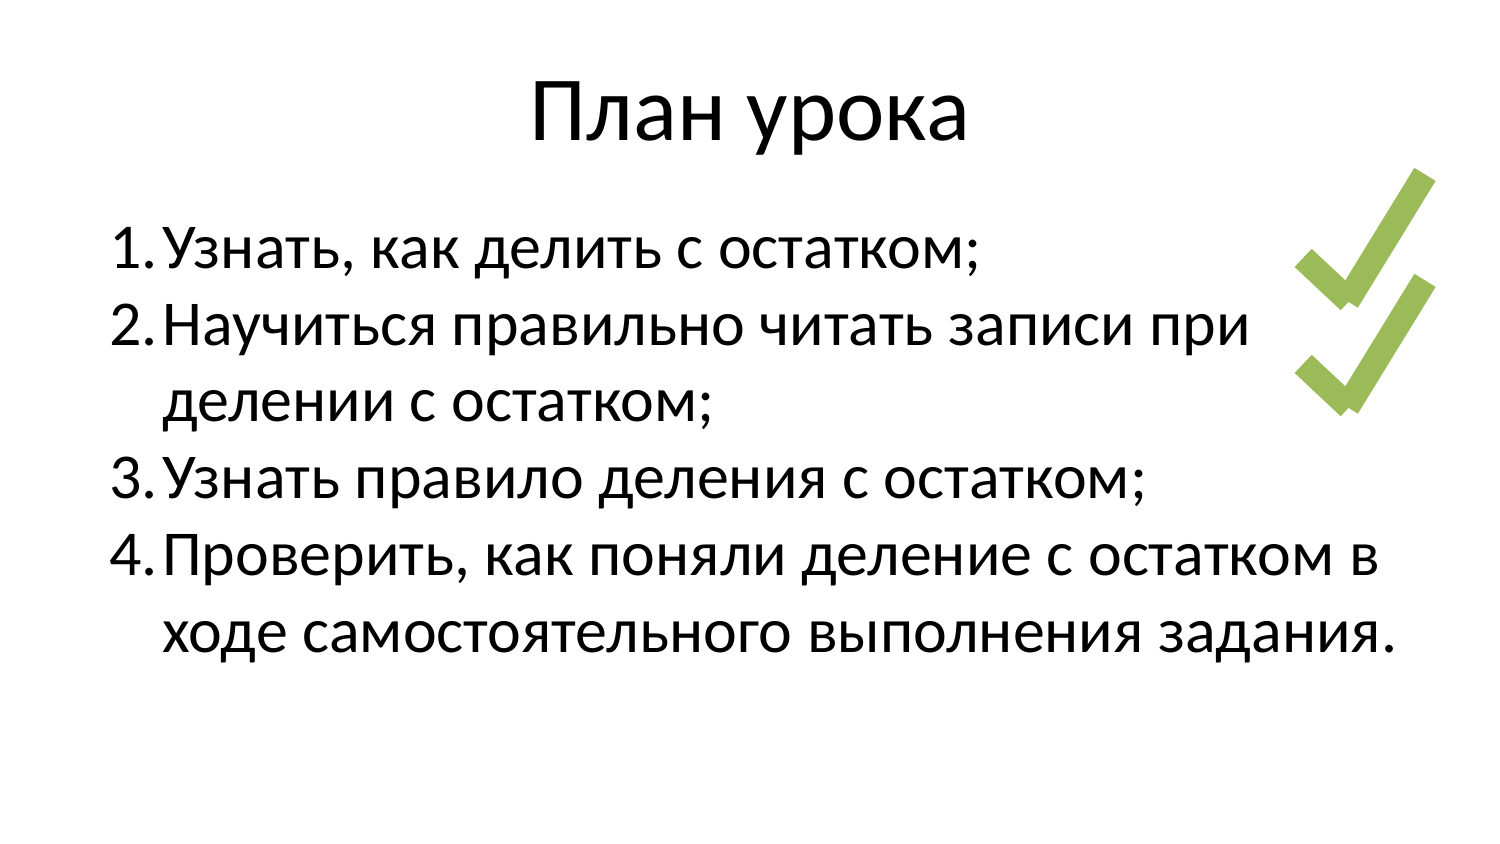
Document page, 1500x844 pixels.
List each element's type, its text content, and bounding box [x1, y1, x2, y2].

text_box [1302, 174, 1426, 280]
list Узнать, как делить с остатком; Научиться правильно читать записи при делении с остатком; Узнать правило деления с остатком; Проверить, как поняли деление с остатком в ходе самостоятельного выполнения задания. [75, 196, 1425, 754]
title План урока [75, 33, 1425, 175]
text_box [1302, 280, 1426, 408]
